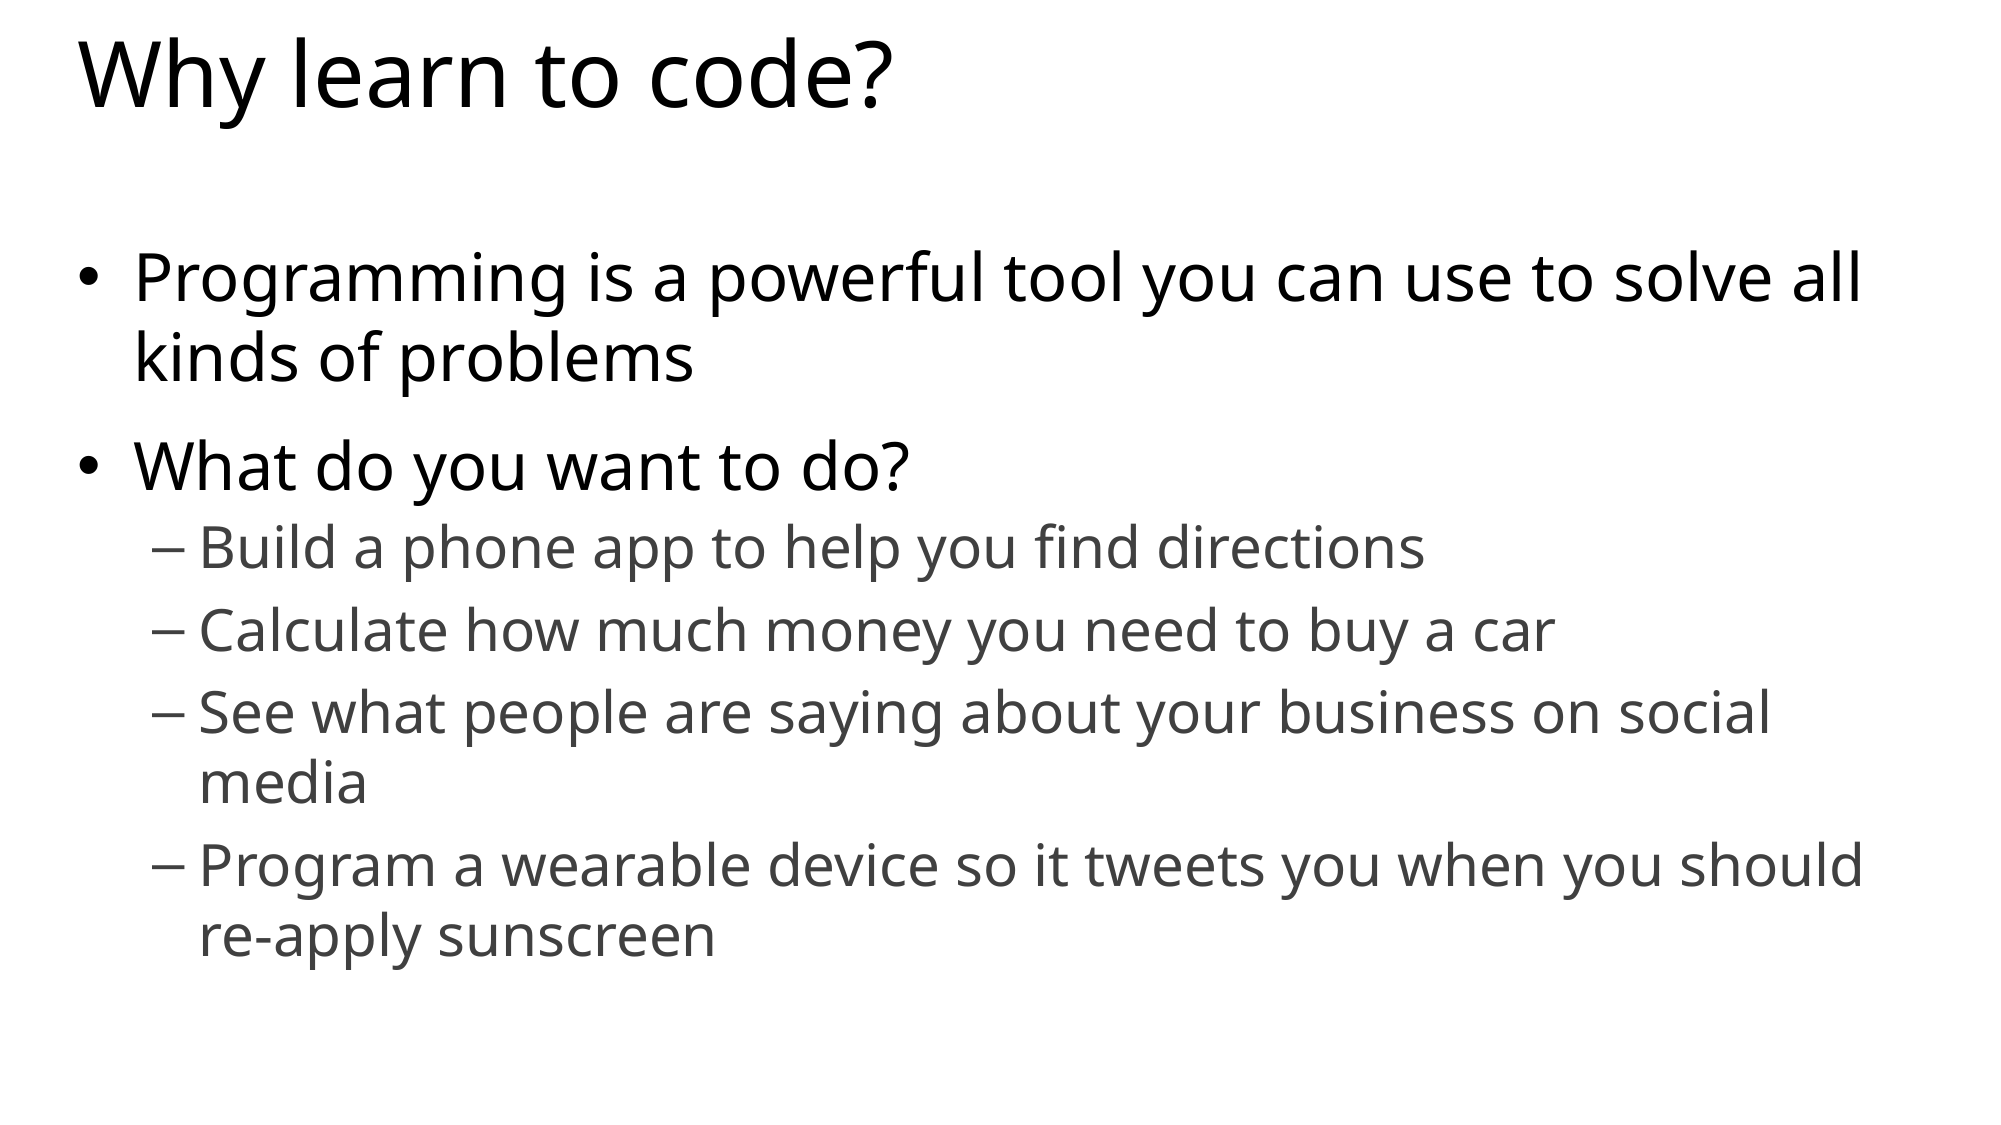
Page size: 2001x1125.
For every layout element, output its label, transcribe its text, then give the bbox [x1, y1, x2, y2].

title Why learn to code? [62, 29, 1953, 205]
list Programming is a powerful tool you can use to solve all kinds of problems What do you want to do? Build a phone app to help you find directions Calculate how much money you need to buy a car See what people are saying about your business on social media Program a wearable device so it tweets you when you should re-apply sunscreen [62, 227, 1953, 1096]
